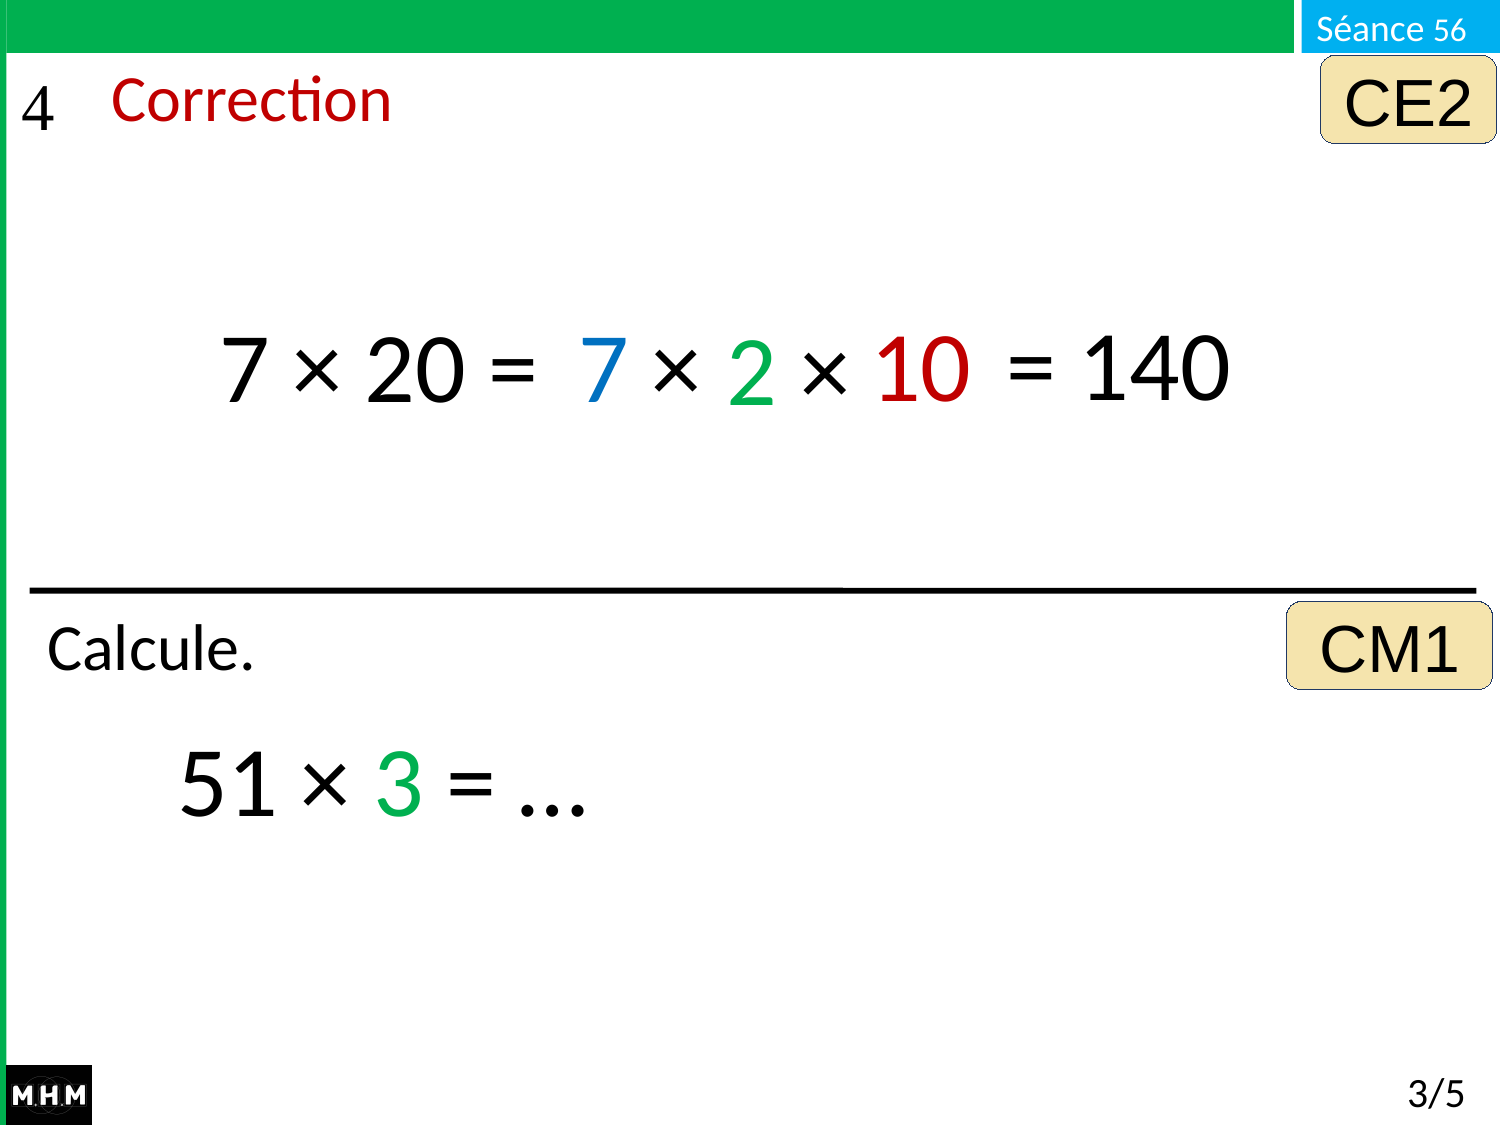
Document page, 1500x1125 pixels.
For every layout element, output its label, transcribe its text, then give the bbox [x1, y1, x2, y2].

text_box 51 × 3 = … [96, 708, 669, 844]
text_box CE2 [1328, 55, 1497, 144]
text_box CM1 [1286, 601, 1493, 690]
text_box Correction [96, 57, 1390, 144]
title Calcule. [32, 606, 1326, 693]
text_box 7 × [560, 295, 720, 430]
text_box 7 × 20 = [96, 295, 560, 430]
list 3/5 [1373, 1064, 1500, 1125]
text_box 2 × [707, 298, 870, 434]
text_box 10 [852, 293, 990, 429]
picture [6, 1065, 92, 1125]
text_box = 140 [948, 292, 1289, 428]
